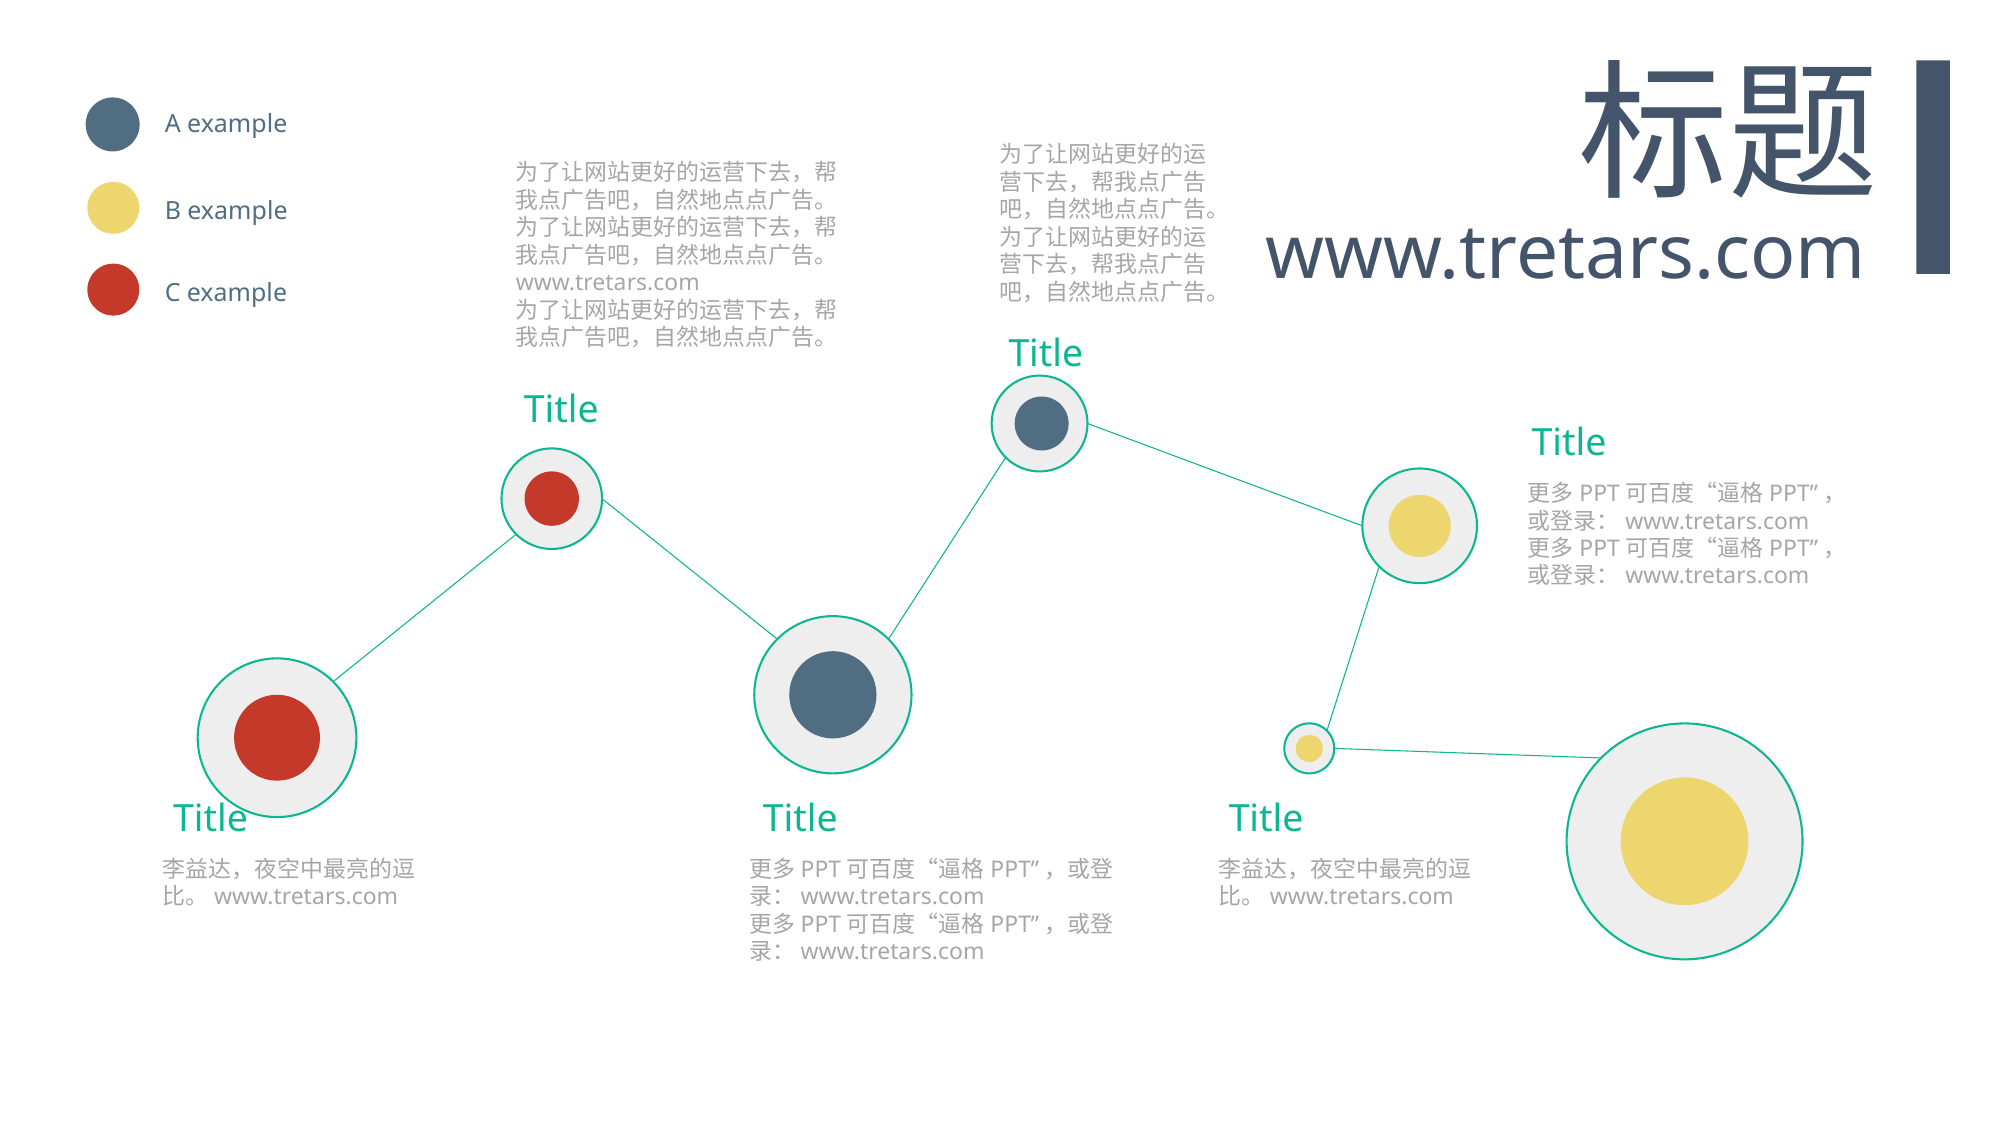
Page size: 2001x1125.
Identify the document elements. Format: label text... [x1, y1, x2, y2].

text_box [754, 616, 912, 774]
text_box [86, 180, 141, 235]
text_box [1326, 566, 1380, 731]
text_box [147, 786, 525, 918]
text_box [1334, 748, 1602, 758]
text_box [1511, 410, 1877, 598]
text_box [991, 382, 1088, 472]
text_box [1203, 786, 1574, 918]
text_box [333, 534, 517, 682]
text_box B example [150, 187, 460, 232]
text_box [601, 498, 778, 640]
text_box C example [150, 268, 460, 314]
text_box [888, 457, 1006, 640]
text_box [197, 658, 357, 786]
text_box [1566, 723, 1803, 960]
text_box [501, 448, 603, 549]
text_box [985, 132, 1237, 382]
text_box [501, 150, 867, 439]
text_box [1284, 723, 1335, 774]
text_box 标题 [1563, 29, 1894, 225]
text_box www.tretars.com [1250, 196, 1881, 301]
text_box A example [150, 99, 460, 145]
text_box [1362, 468, 1478, 584]
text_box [1087, 423, 1363, 526]
text_box [86, 262, 141, 317]
text_box [85, 97, 140, 152]
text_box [734, 786, 1130, 974]
text_box [1915, 59, 1951, 275]
